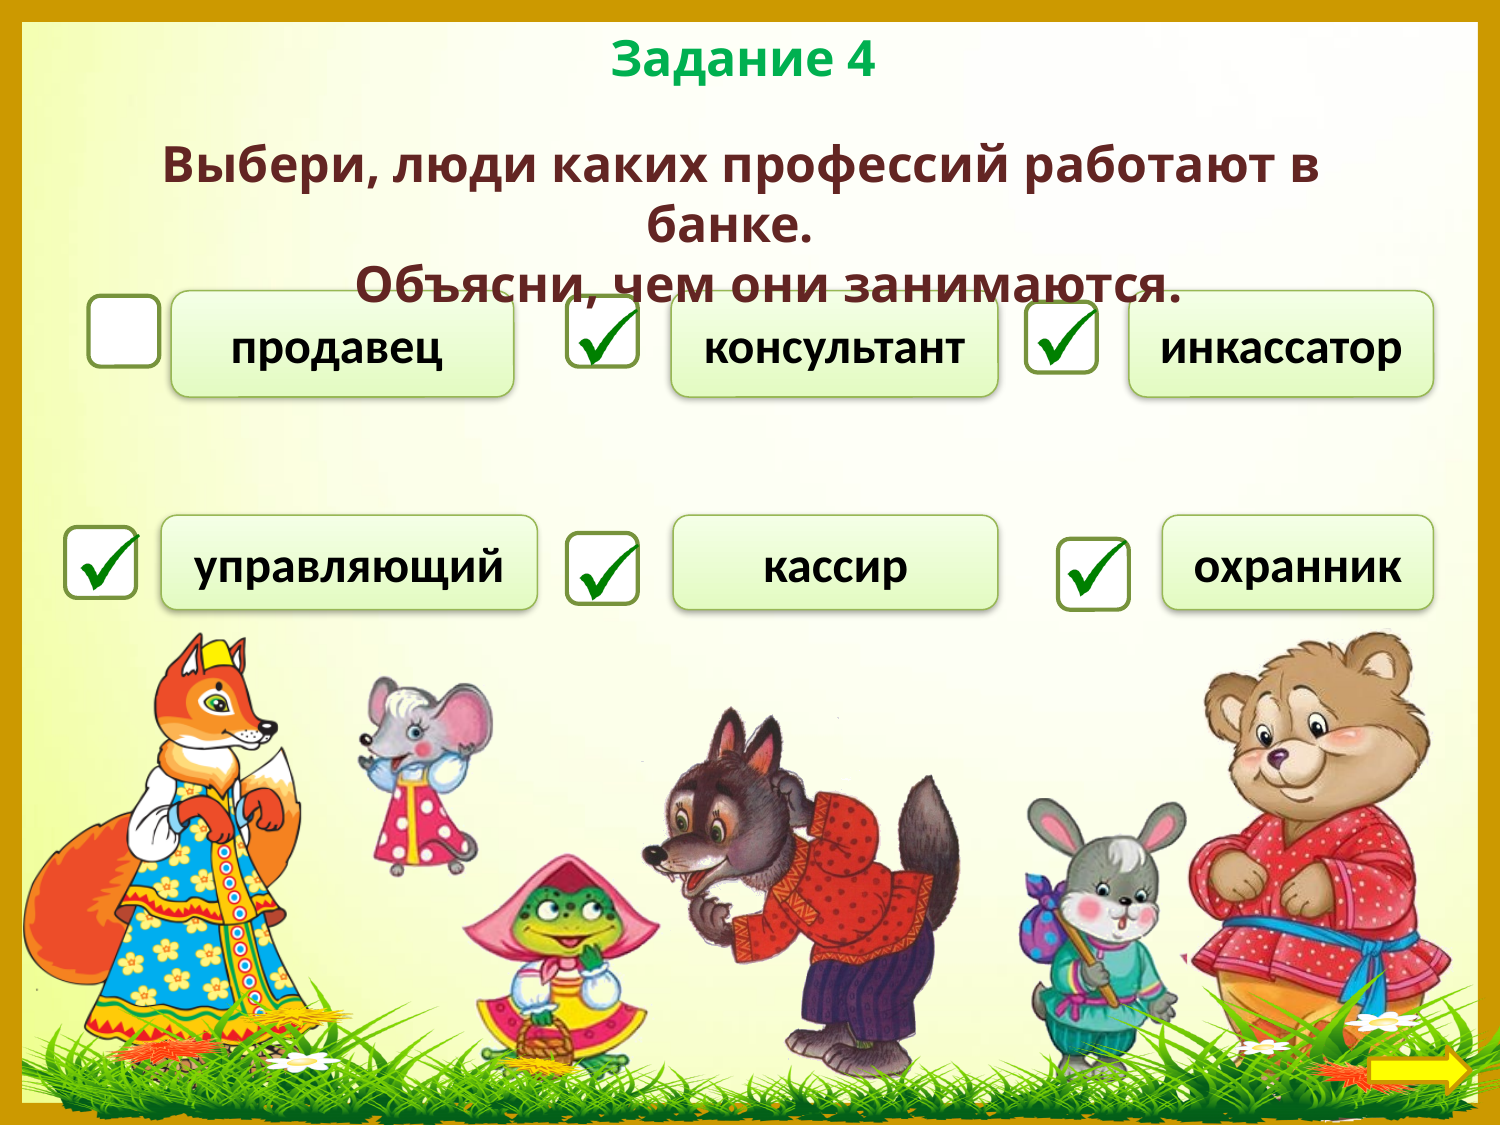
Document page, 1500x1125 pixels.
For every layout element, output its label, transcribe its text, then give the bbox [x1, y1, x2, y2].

text_box кассир [672, 514, 999, 611]
text_box [564, 530, 640, 605]
text_box [1055, 536, 1131, 612]
text_box [564, 321, 573, 368]
text_box управляющий [160, 514, 539, 611]
text_box [63, 524, 136, 600]
text_box Выбери, люди каких профессий работают в банке. Объясни, чем они занимаются. [53, 125, 1420, 321]
text_box Задание 4 [590, 19, 910, 94]
text_box охранник [1161, 514, 1435, 611]
text_box инкассатор [1128, 290, 1435, 398]
picture [12, 22, 1500, 1125]
text_box продавец [170, 321, 515, 398]
text_box [1023, 321, 1038, 375]
text_box консультант [670, 321, 999, 398]
text_box [86, 321, 162, 369]
